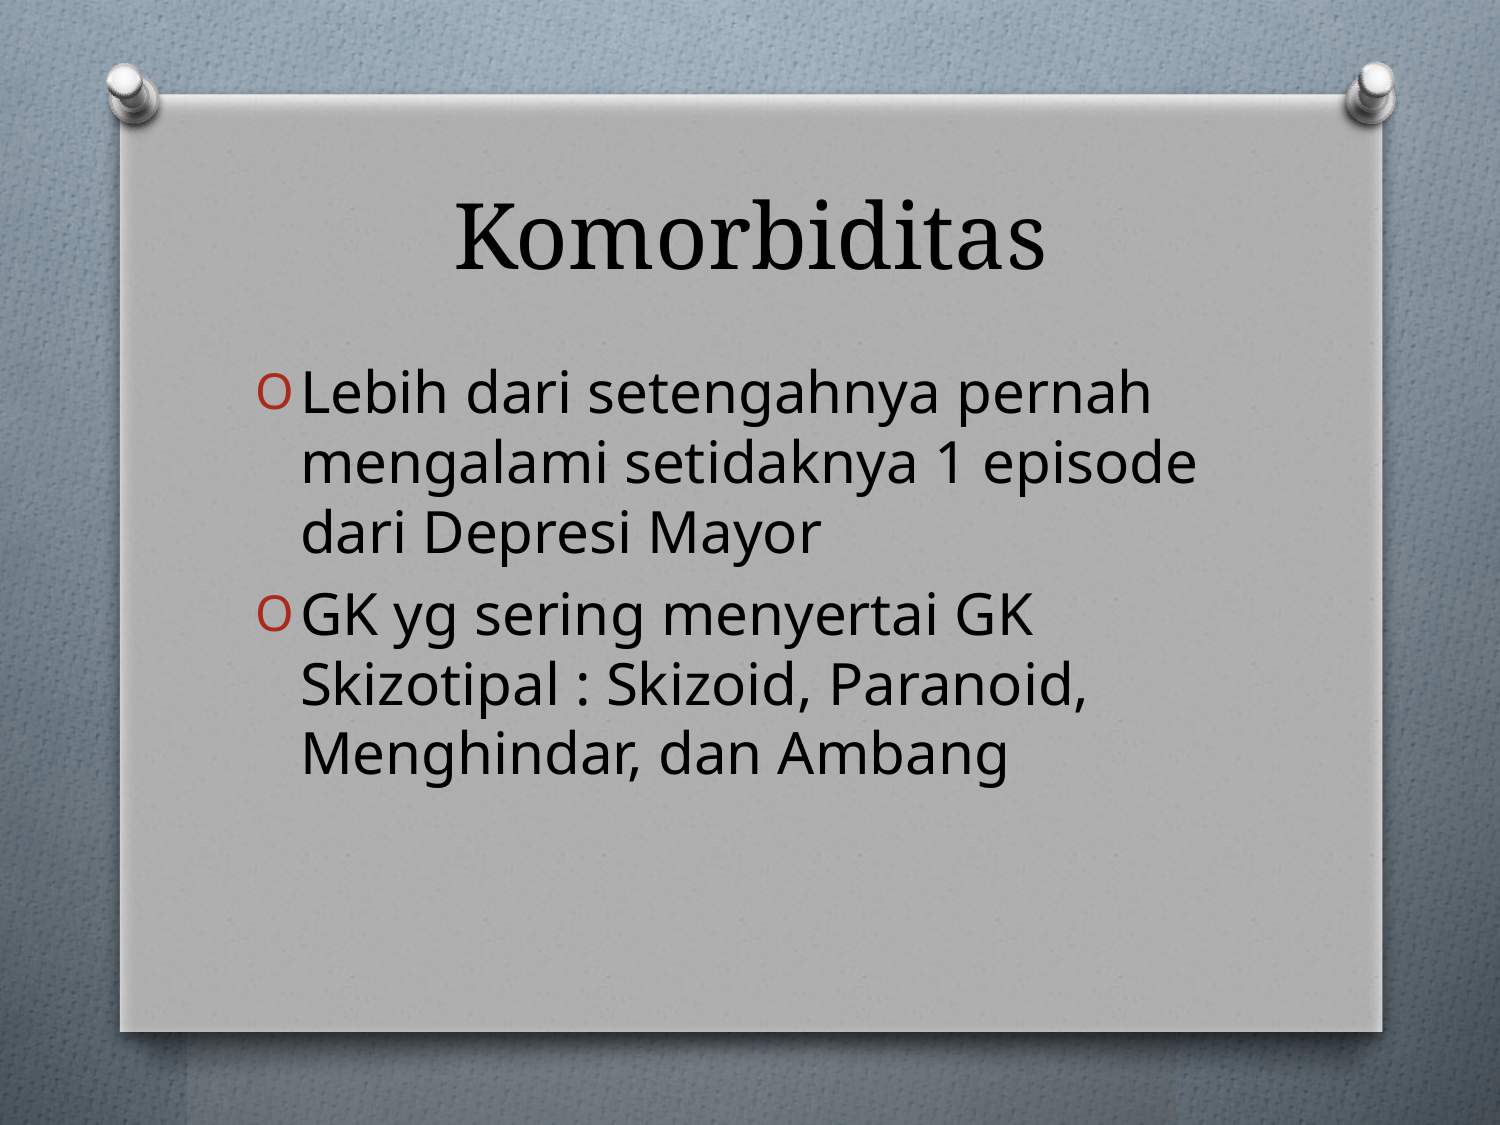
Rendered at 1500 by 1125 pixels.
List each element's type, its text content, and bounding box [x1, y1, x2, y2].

title Komorbiditas [179, 134, 1323, 332]
picture [75, 29, 198, 153]
list Lebih dari setengahnya pernah mengalami setidaknya 1 episode dari Depresi Mayor GK yg sering menyertai GK Skizotipal : Skizoid, Paranoid, Menghindar, dan Ambang [240, 347, 1257, 939]
picture [1317, 35, 1439, 156]
